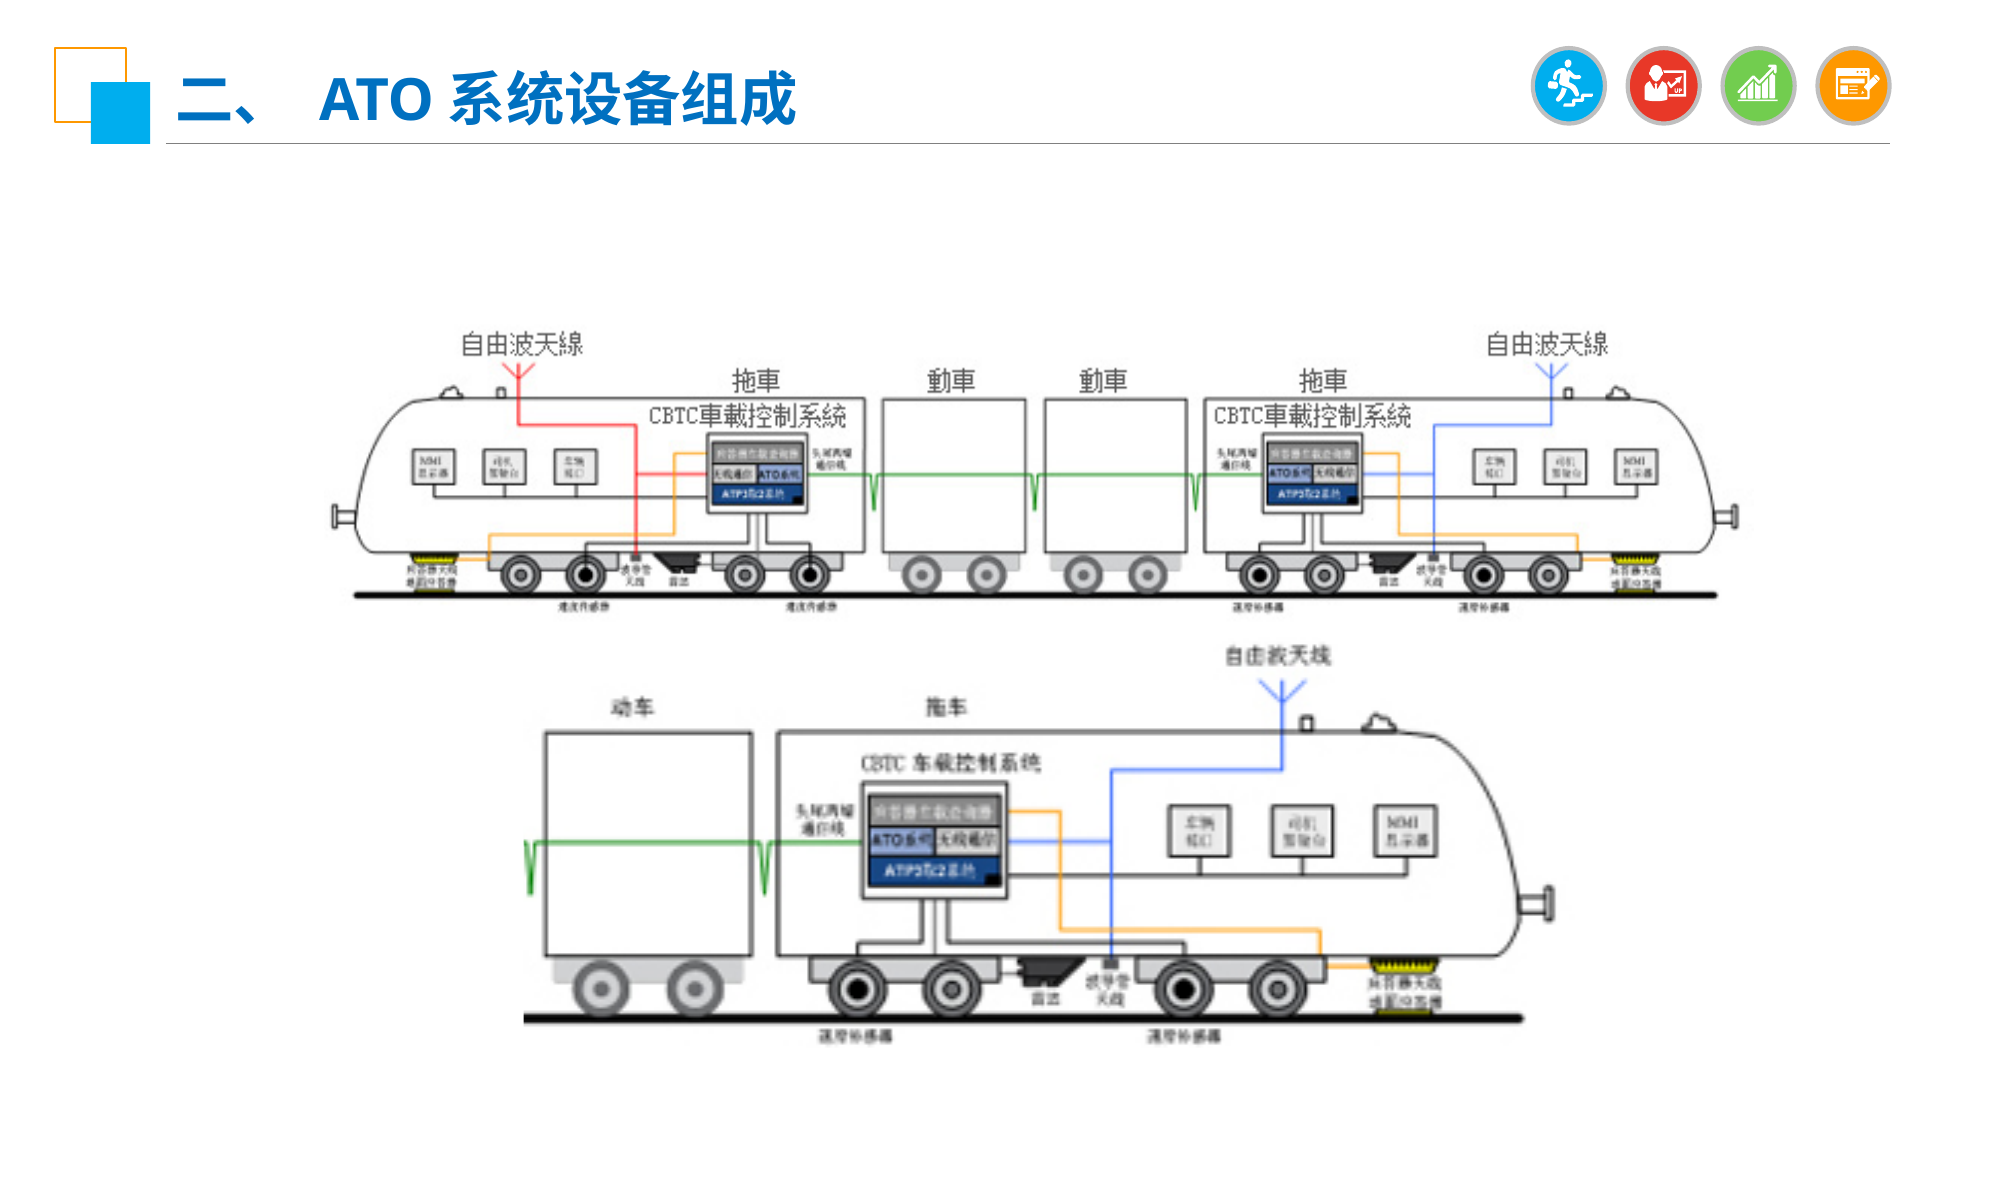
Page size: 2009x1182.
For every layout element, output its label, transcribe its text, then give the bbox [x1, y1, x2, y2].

picture [324, 309, 1755, 1048]
text_box 二、 ATO系统设备组成 [154, 51, 818, 142]
